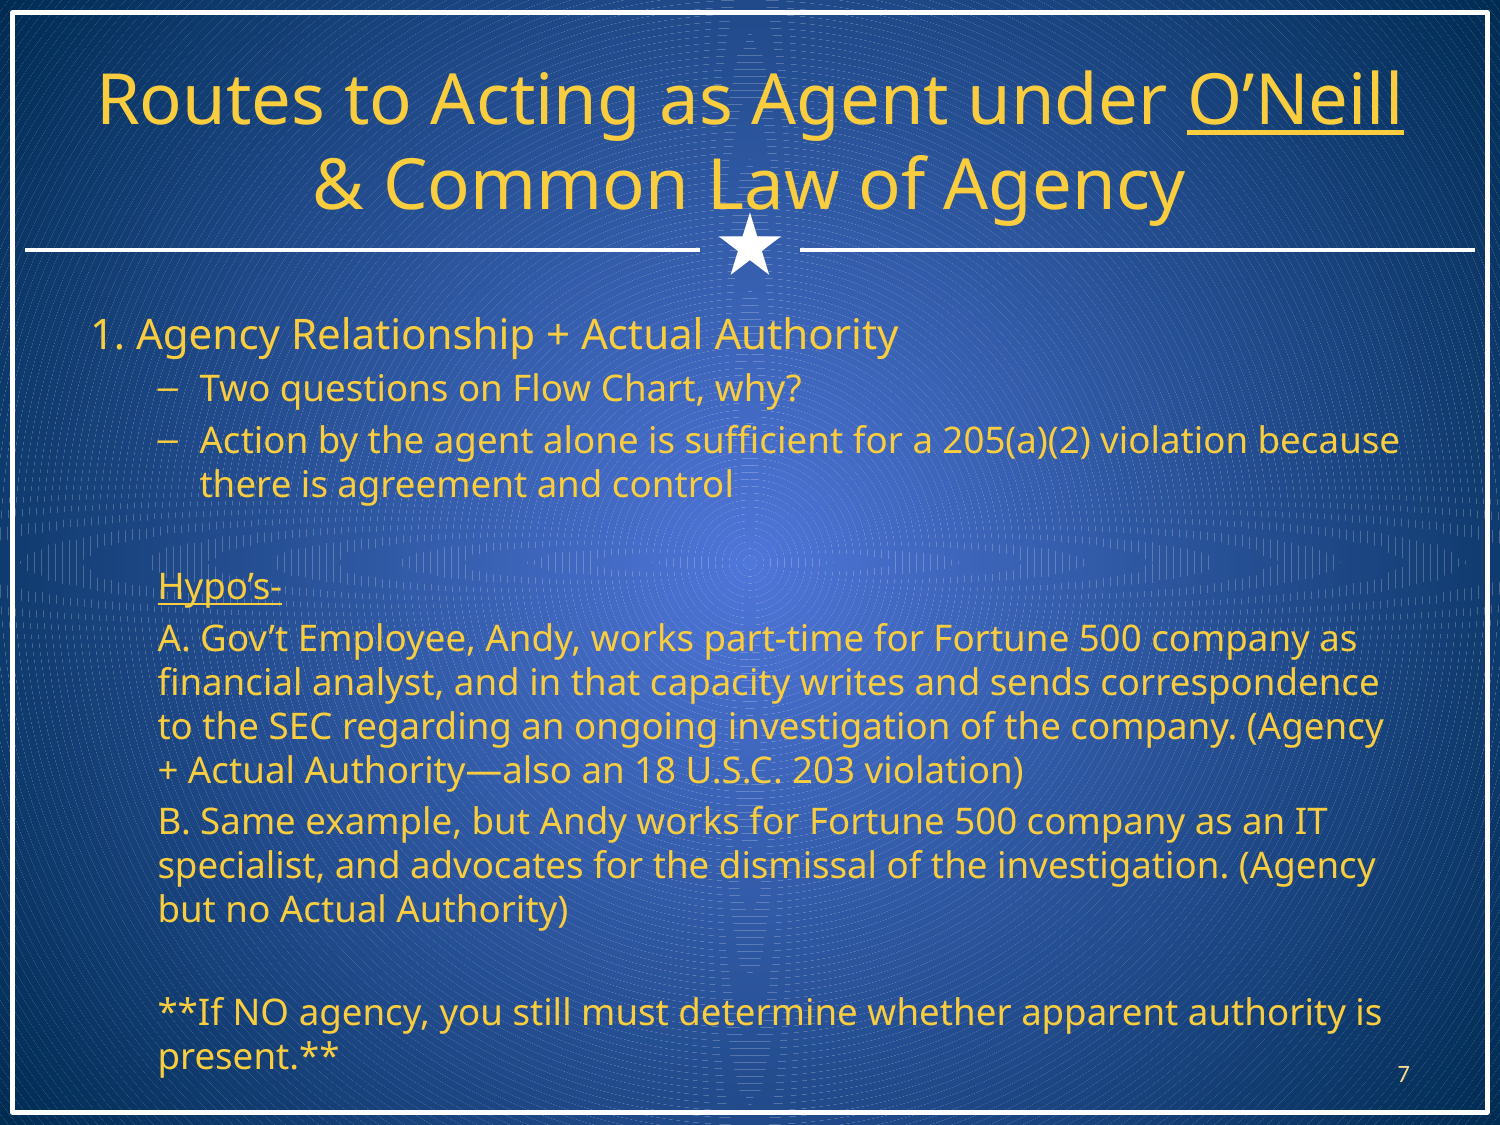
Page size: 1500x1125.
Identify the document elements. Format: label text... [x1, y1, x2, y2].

list 1. Agency Relationship + Actual Authority Two questions on Flow Chart, why? Action by the agent alone is sufficient for a 205(a)(2) violation because there is agreement and control Hypo’s- A. Gov’t Employee, Andy, works part-time for Fortune 500 company as financial analyst, and in that capacity writes and sends correspondence to the SEC regarding an ongoing investigation of the company. (Agency + Actual Authority—also an 18 U.S.C. 203 violation) B. Same example, but Andy works for Fortune 500 company as an IT specialist, and advocates for the dismissal of the investigation. (Agency but no Actual Authority) **If NO agency, you still must determine whether apparent authority is present.** [75, 299, 1425, 1088]
slide_number 7 [1074, 1042, 1425, 1103]
title Routes to Acting as Agent under O’Neill & Common Law of Agency [75, 45, 1425, 233]
